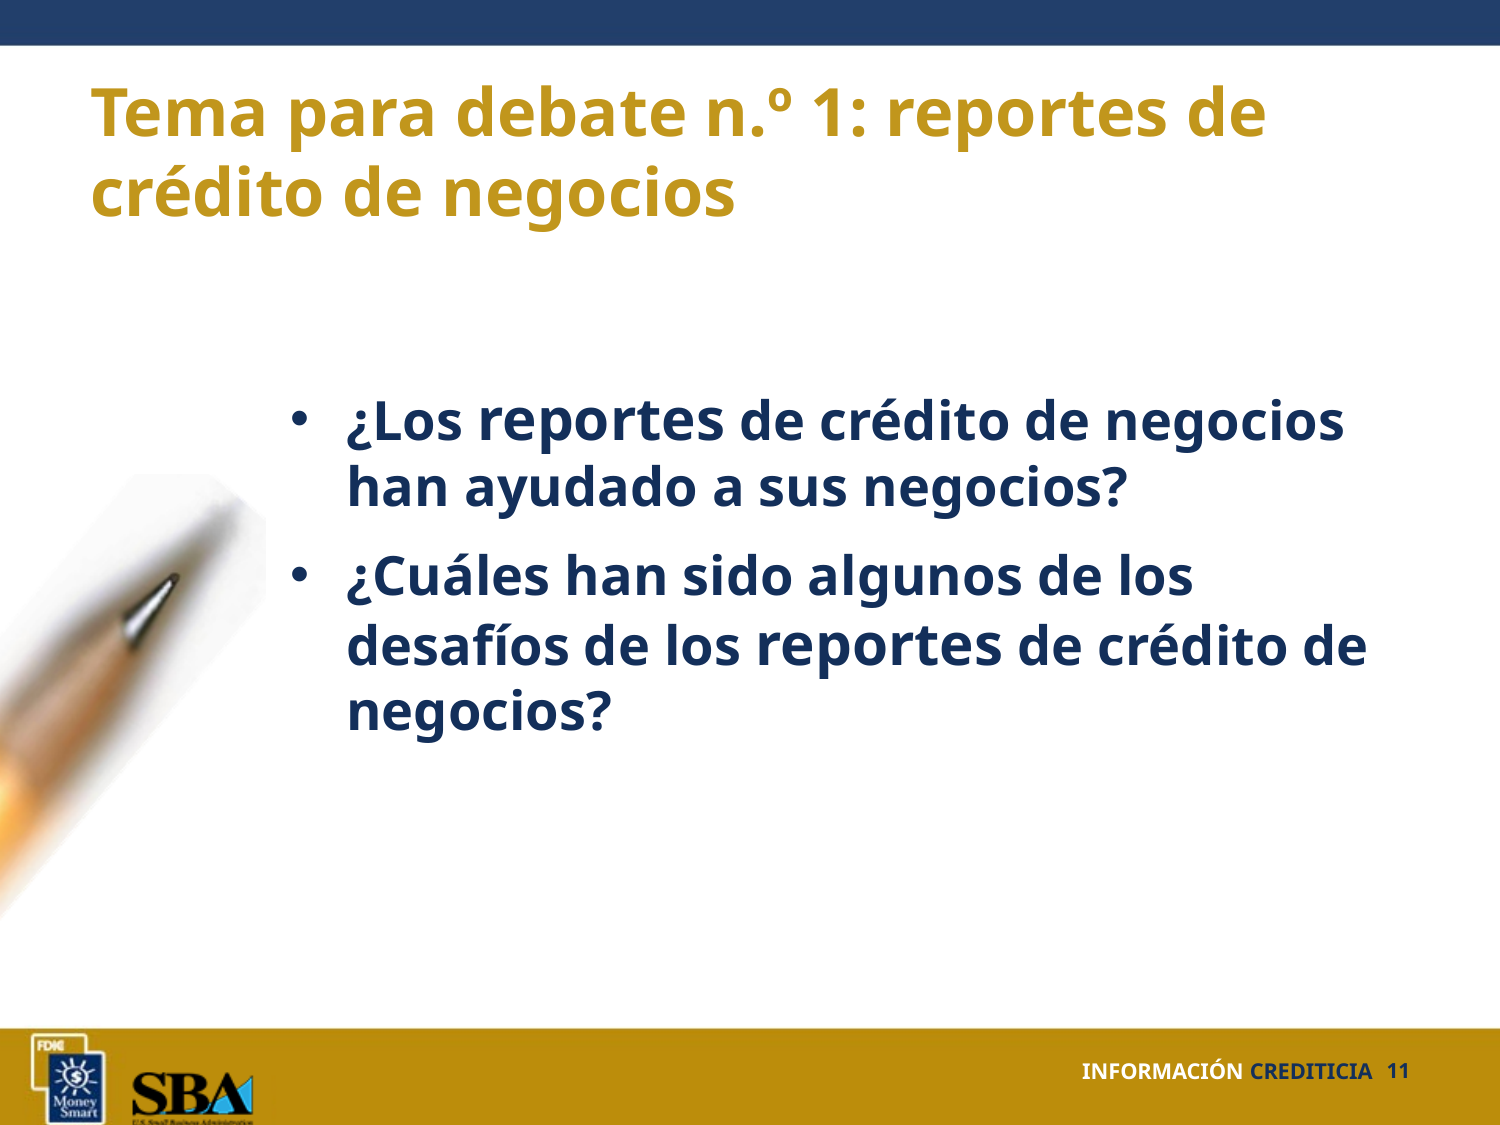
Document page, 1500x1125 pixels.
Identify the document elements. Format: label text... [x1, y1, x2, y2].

title Tema para debate n.º 1: reportes de crédito de negocios [74, 62, 1426, 163]
picture [0, 0, 1500, 1125]
list ¿Los reportes de crédito de negocios han ayudado a sus negocios? ¿Cuáles han sido algunos de los desafíos de los reportes de crédito de negocios? [274, 374, 1426, 1076]
